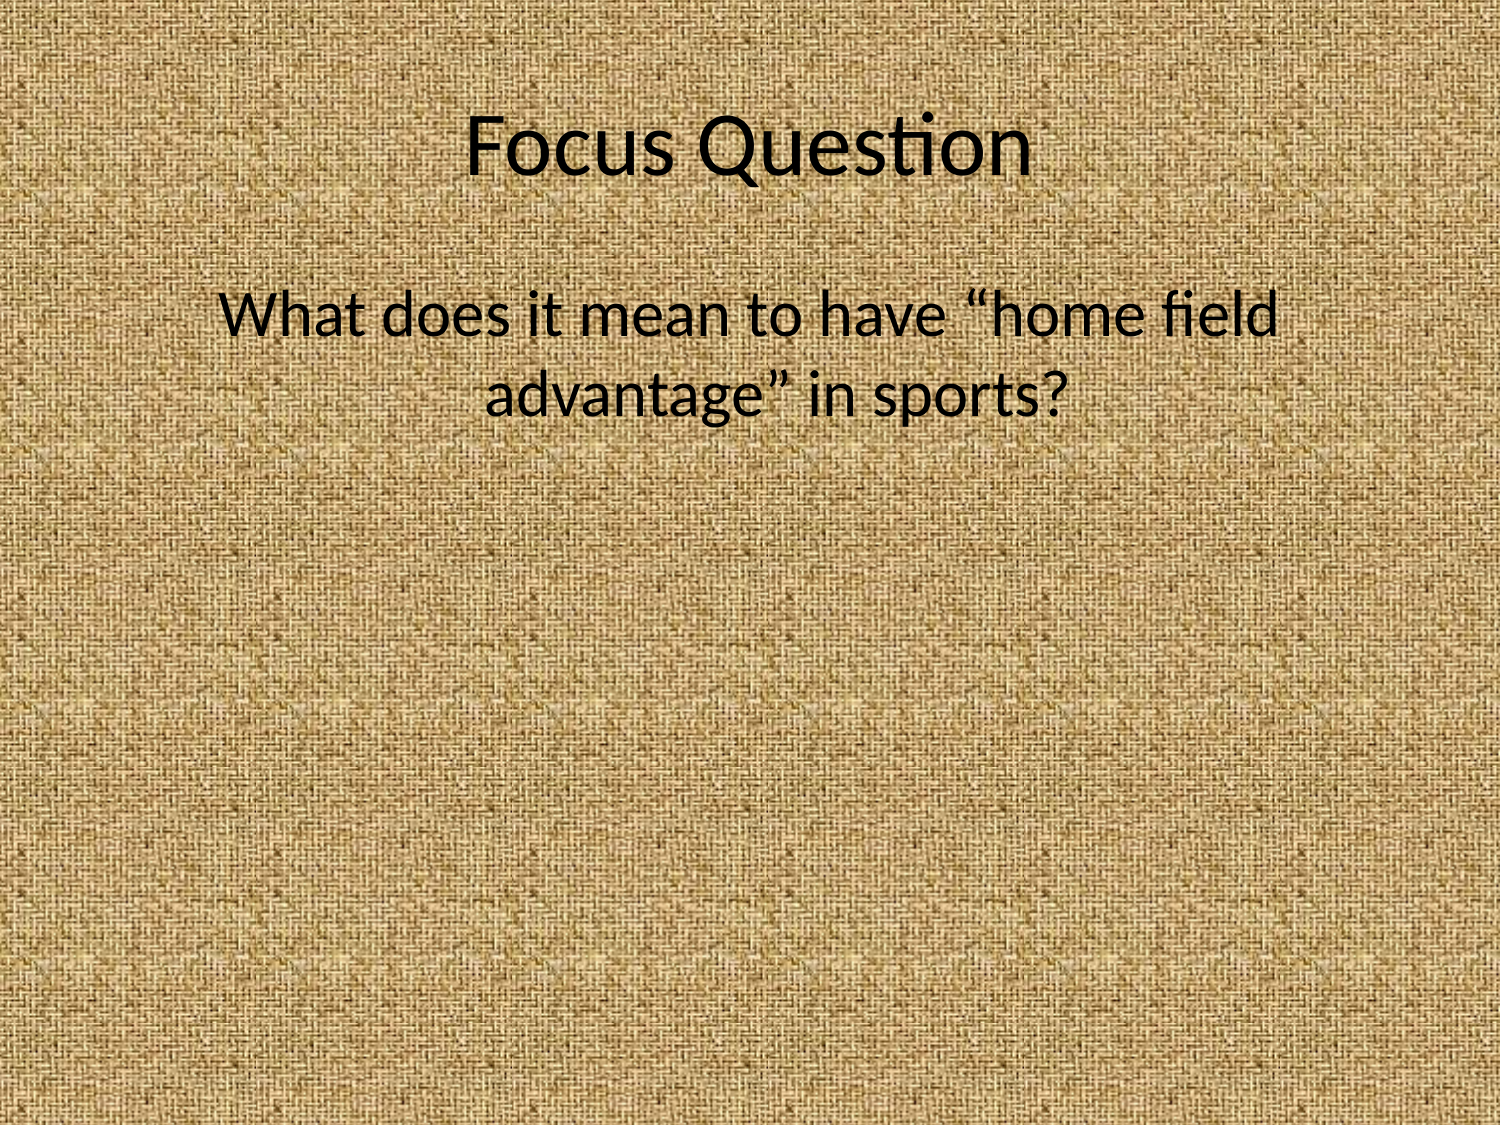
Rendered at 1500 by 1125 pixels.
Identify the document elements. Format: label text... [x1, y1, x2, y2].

picture [0, 0, 1500, 1125]
list What does it mean to have “home field advantage” in sports? [75, 262, 1425, 1005]
title Focus Question [75, 45, 1425, 233]
